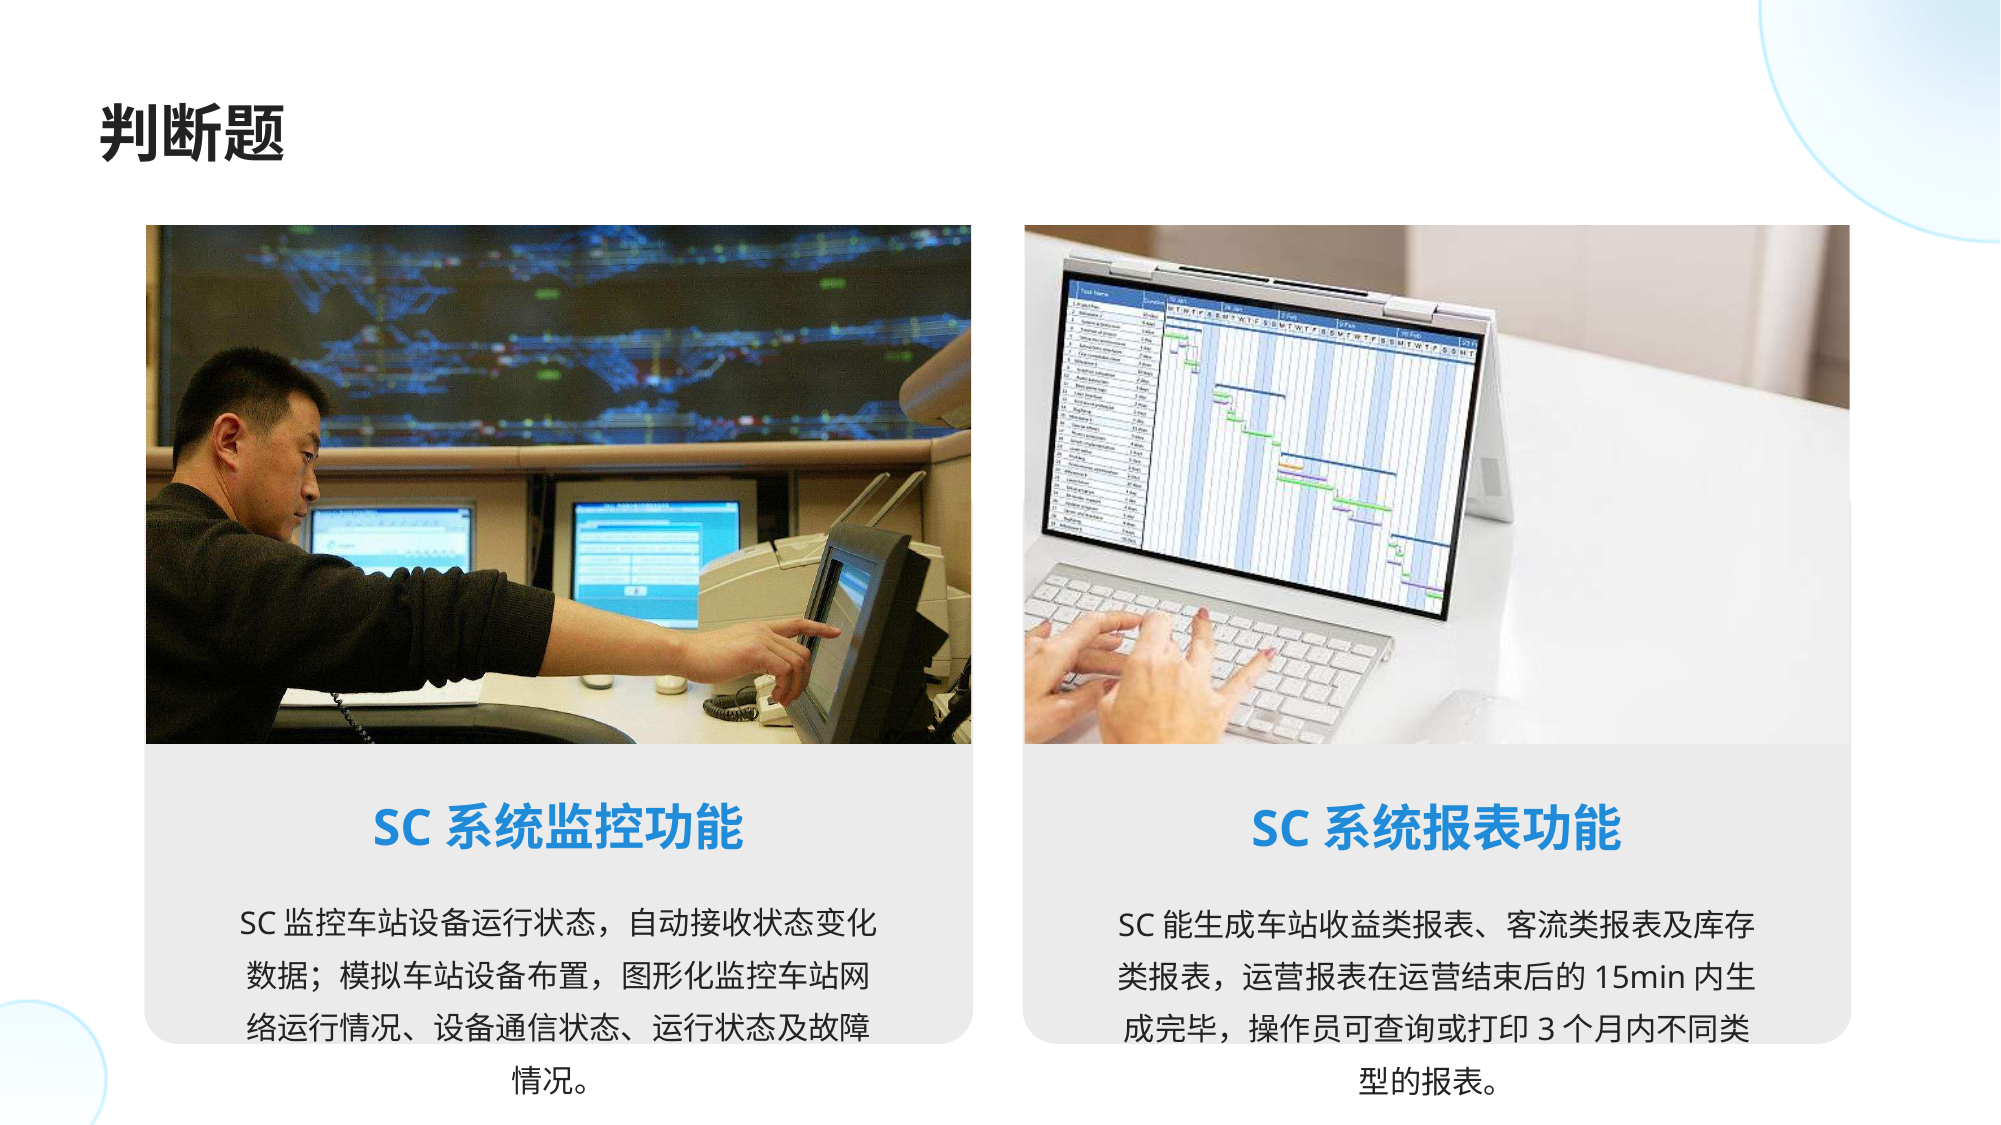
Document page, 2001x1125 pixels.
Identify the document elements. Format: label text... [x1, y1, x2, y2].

text_box 判断题 [78, 43, 1922, 189]
text_box [1022, 750, 1852, 1044]
text_box SC监控车站设备运行状态，自动接收状态变化数据；模拟车站设备布置，图形化监控车站网络运行情况、设备通信状态、运行状态及故障情况。 [226, 883, 891, 1019]
text_box SC能生成车站收益类报表、客流类报表及库存类报表，运营报表在运营结束后的15min内生成完毕，操作员可查询或打印3个月内不同类型的报表。 [1104, 884, 1770, 1020]
text_box SC系统报表功能 [1104, 780, 1770, 862]
text_box SC系统监控功能 [226, 779, 891, 860]
text_box [144, 750, 974, 1044]
picture [0, 0, 2001, 1125]
